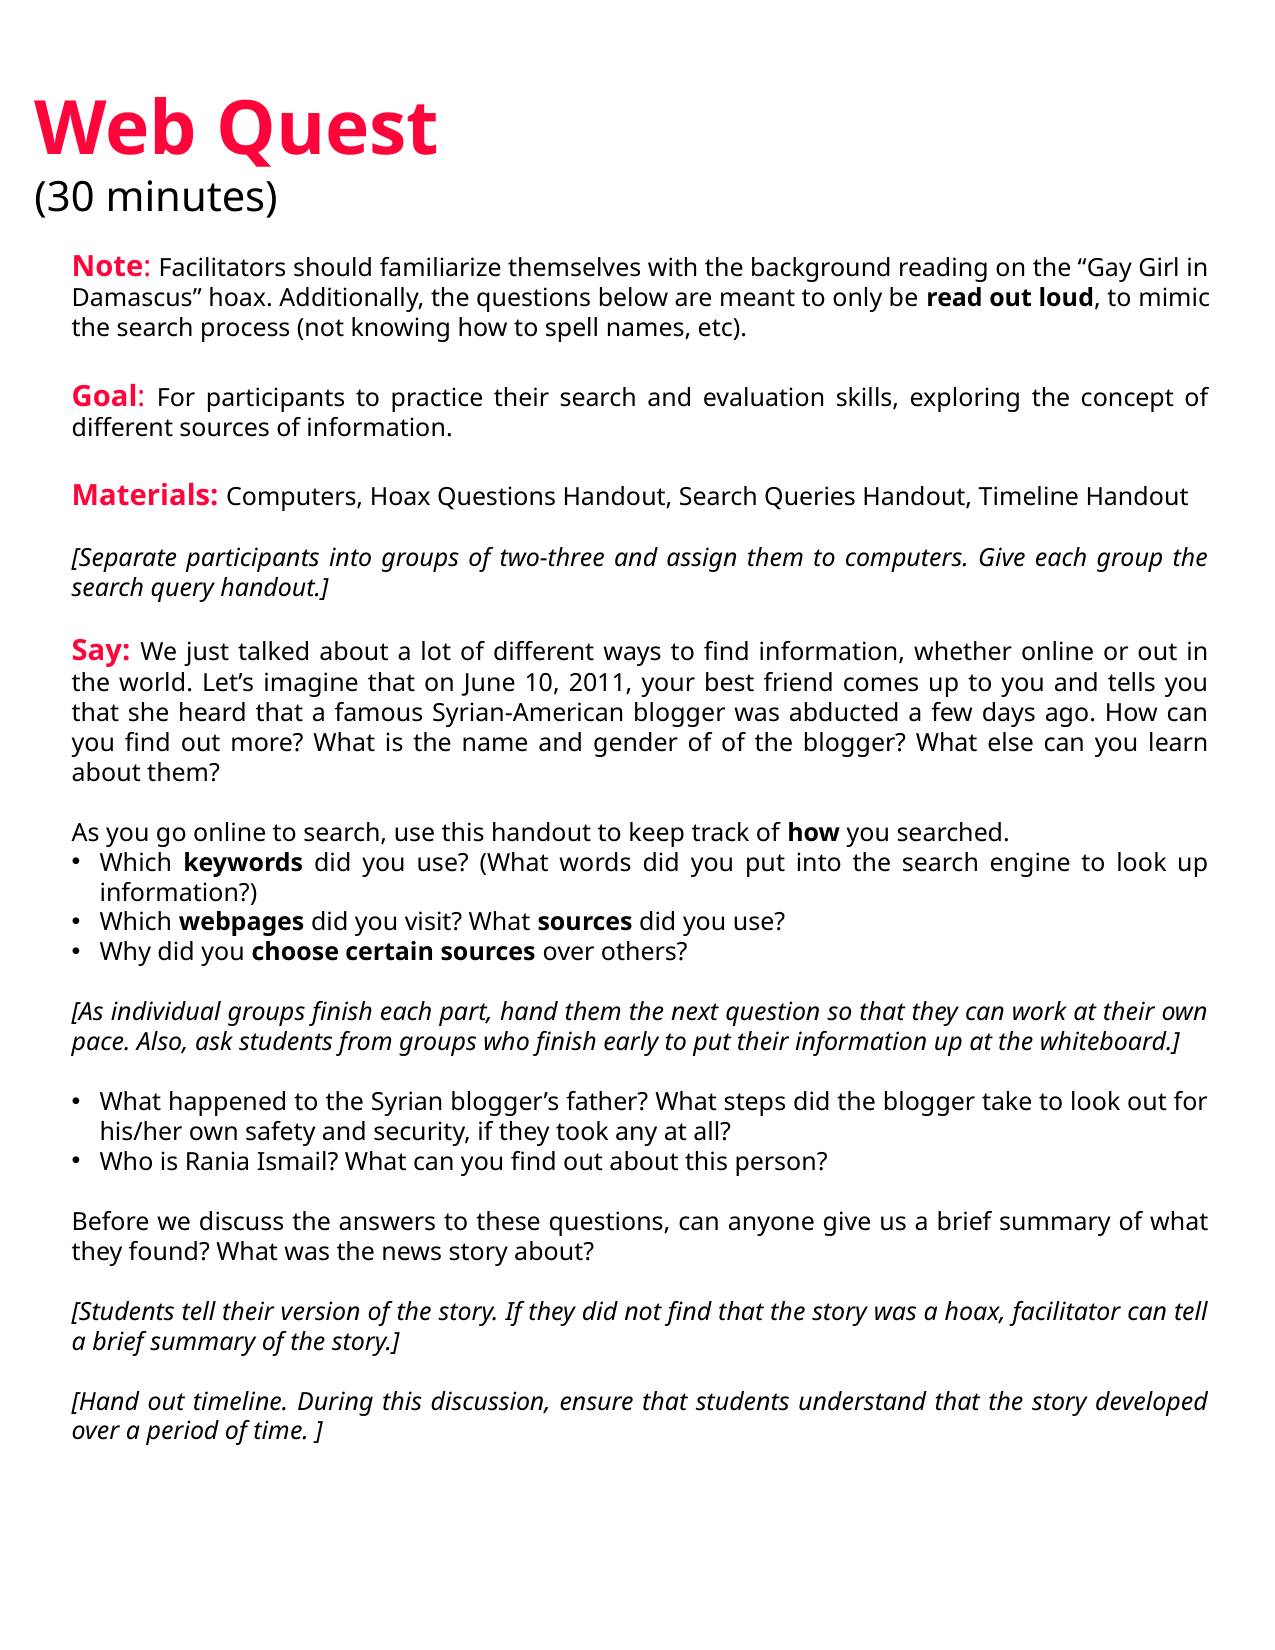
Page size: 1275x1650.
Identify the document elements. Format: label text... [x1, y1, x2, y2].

text_box Note: Facilitators should familiarize themselves with the background reading on the “Gay Girl in Damascus” hoax. Additionally, the questions below are meant to only be read out loud, to mimic the search process (not knowing how to spell names, etc). Goal: For participants to practice their search and evaluation skills, exploring the concept of different sources of information. Materials: Computers, Hoax Questions Handout, Search Queries Handout, Timeline Handout [Separate participants into groups of two-three and assign them to computers. Give each group the search query handout.] Say: We just talked about a lot of different ways to find information, whether online or out in the world. Let’s imagine that on June 10, 2011, your best friend comes up to you and tells you that she heard that a famous Syrian-American blogger was abducted a few days ago. How can you find out more? What is the name and gender of of the blogger? What else can you learn about them? As you go online to search, use this handout to keep track of how you searched. Which keywords did you use? (What words did you put into the search engine to look up information?) Which webpages did you visit? What sources did you use? Why did you choose certain sources over others? [As individual groups finish each part, hand them the next question so that they can work at their own pace. Also, ask students from groups who finish early to put their information up at the whiteboard.] What happened to the Syrian blogger’s father? What steps did the blogger take to look out for his/her own safety and security, if they took any at all? Who is Rania Ismail? What can you find out about this person? Before we discuss the answers to these questions, can anyone give us a brief summary of what they found? What was the news story about? [Students tell their version of the story. If they did not find that the story was a hoax, facilitator can tell a brief summary of the story.] [Hand out timeline. During this discussion, ensure that students understand that the story developed over a period of time. ] [56, 239, 1225, 1453]
text_box Web Quest (30 minutes) [19, 72, 455, 227]
